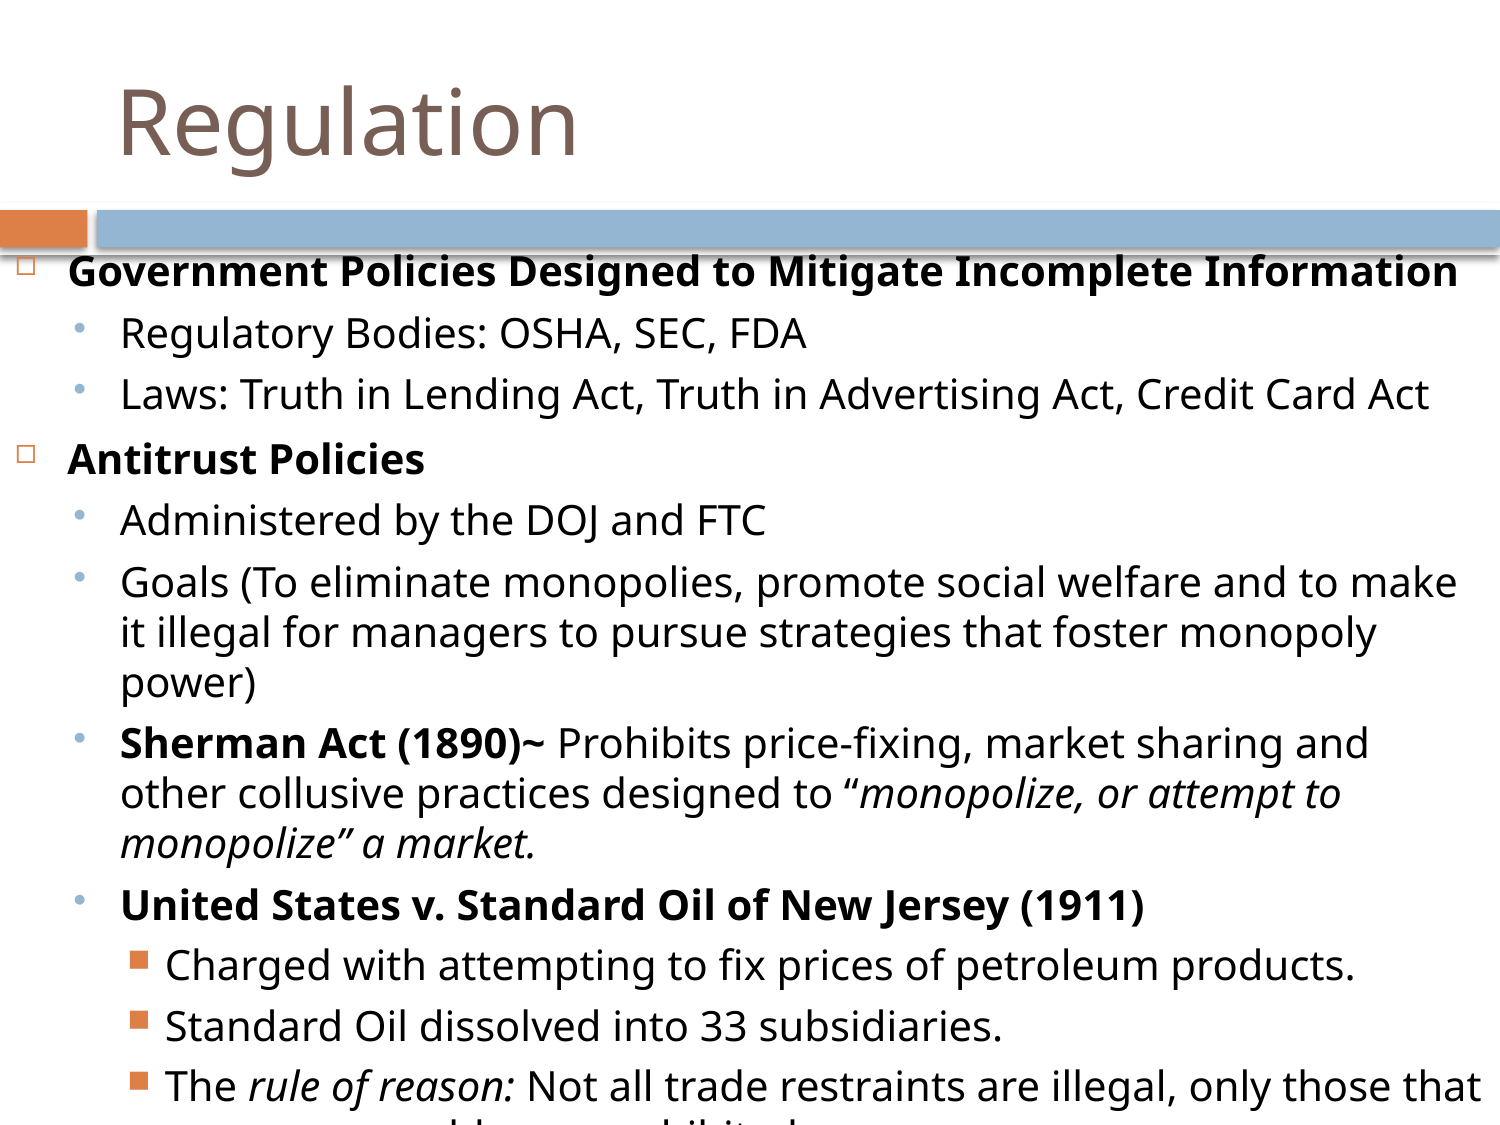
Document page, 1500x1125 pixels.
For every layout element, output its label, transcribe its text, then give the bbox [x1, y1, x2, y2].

list Government Policies Designed to Mitigate Incomplete Information Regulatory Bodies: OSHA, SEC, FDA Laws: Truth in Lending Act, Truth in Advertising Act, Credit Card Act Antitrust Policies Administered by the DOJ and FTC Goals (To eliminate monopolies, promote social welfare and to make it illegal for managers to pursue strategies that foster monopoly power) Sherman Act (1890)~ Prohibits price-fixing, market sharing and other collusive practices designed to “monopolize, or attempt to monopolize” a market. United States v. Standard Oil of New Jersey (1911) Charged with attempting to fix prices of petroleum products. Standard Oil dissolved into 33 subsidiaries. The rule of reason: Not all trade restraints are illegal, only those that are unreasonable are prohibited [0, 237, 1500, 1125]
title Regulation [100, 37, 1438, 200]
